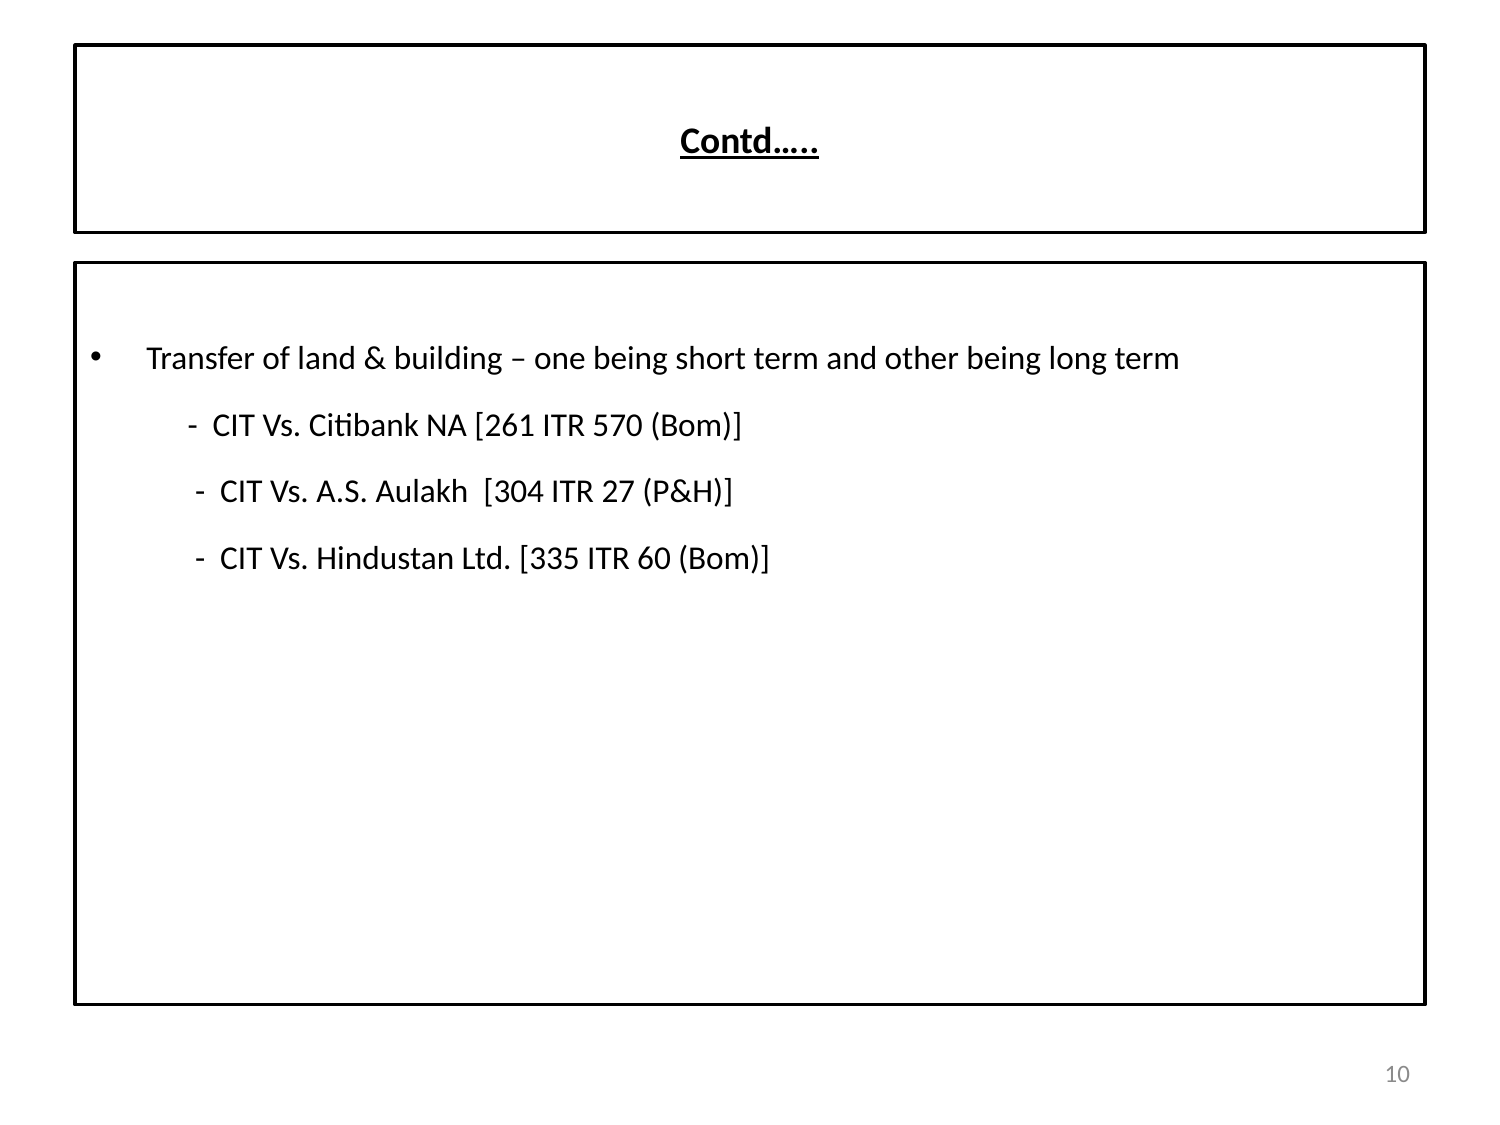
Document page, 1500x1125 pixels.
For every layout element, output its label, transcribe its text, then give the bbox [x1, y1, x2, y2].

slide_number 10 [1074, 1042, 1425, 1103]
title Contd….. [75, 45, 1425, 233]
list Transfer of land & building – one being short term and other being long term - CIT Vs. Citibank NA [261 ITR 570 (Bom)] - CIT Vs. A.S. Aulakh [304 ITR 27 (P&H)] - CIT Vs. Hindustan Ltd. [335 ITR 60 (Bom)] [75, 262, 1425, 1005]
